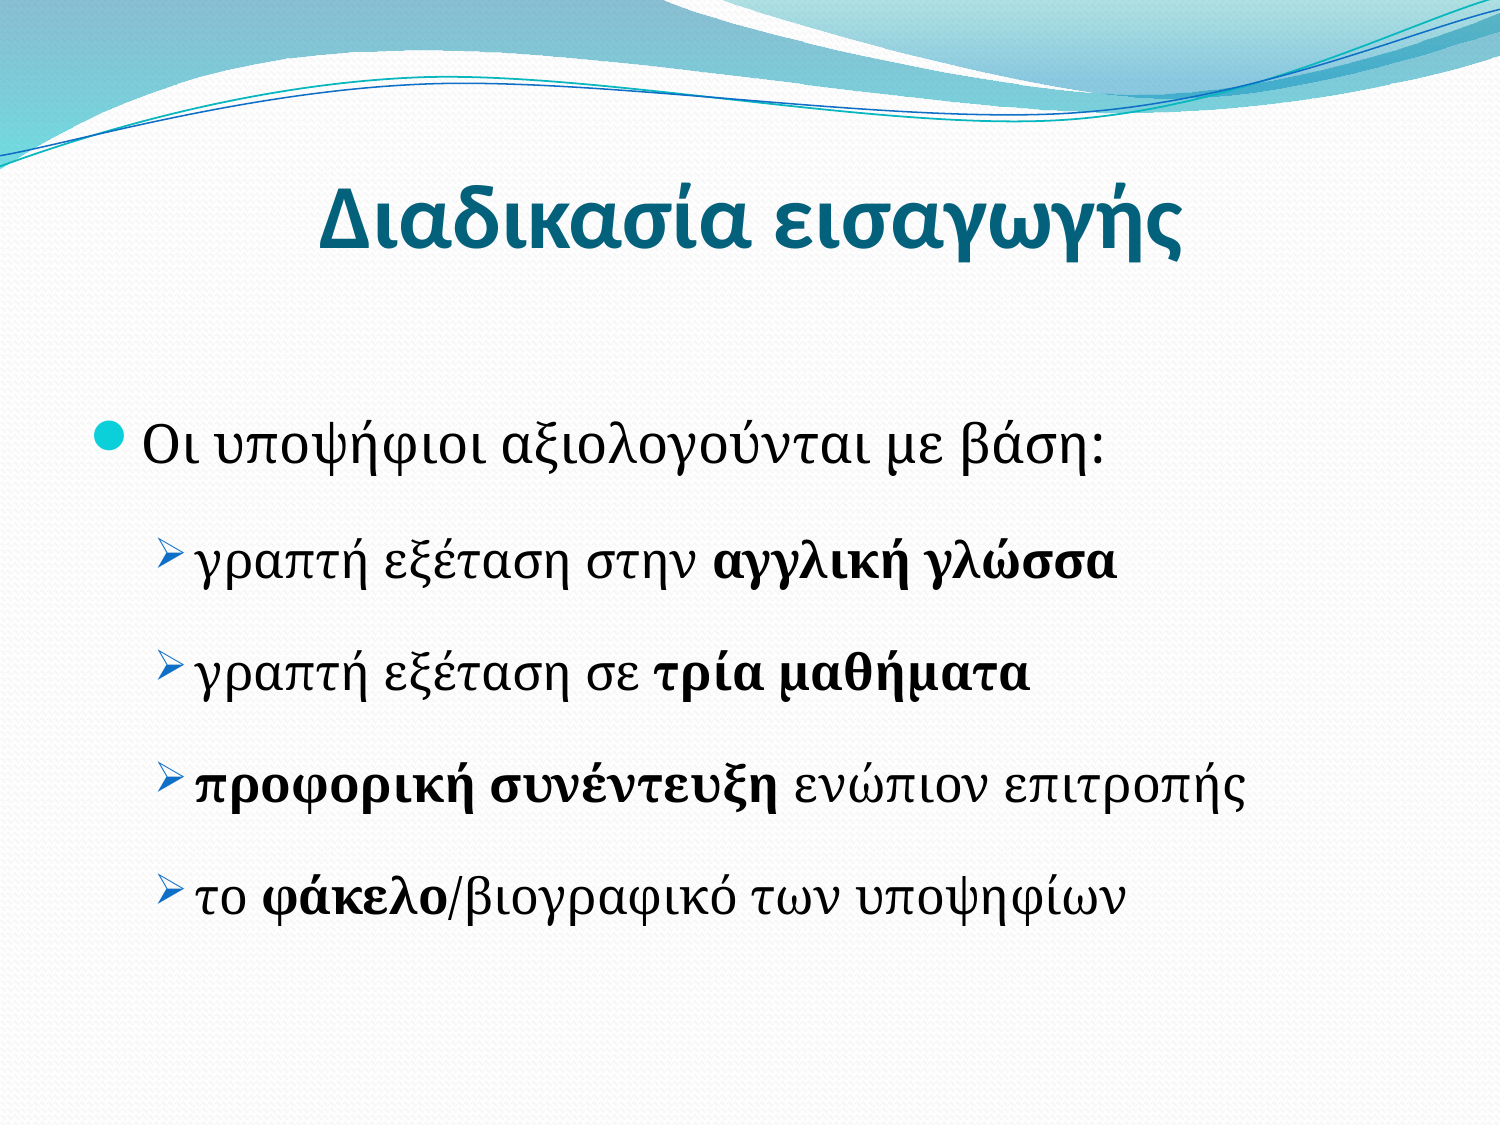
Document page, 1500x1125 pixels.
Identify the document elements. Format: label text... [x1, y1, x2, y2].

list Οι υποψήφιοι αξιολογούνται με βάση: γραπτή εξέταση στην αγγλική γλώσσα γραπτή εξέταση σε τρία μαθήματα προφορική συνέντευξη ενώπιον επιτροπής το φάκελο/βιογραφικό των υποψηφίων [75, 326, 1425, 1038]
title Διαδικασία εισαγωγής [76, 113, 1427, 268]
